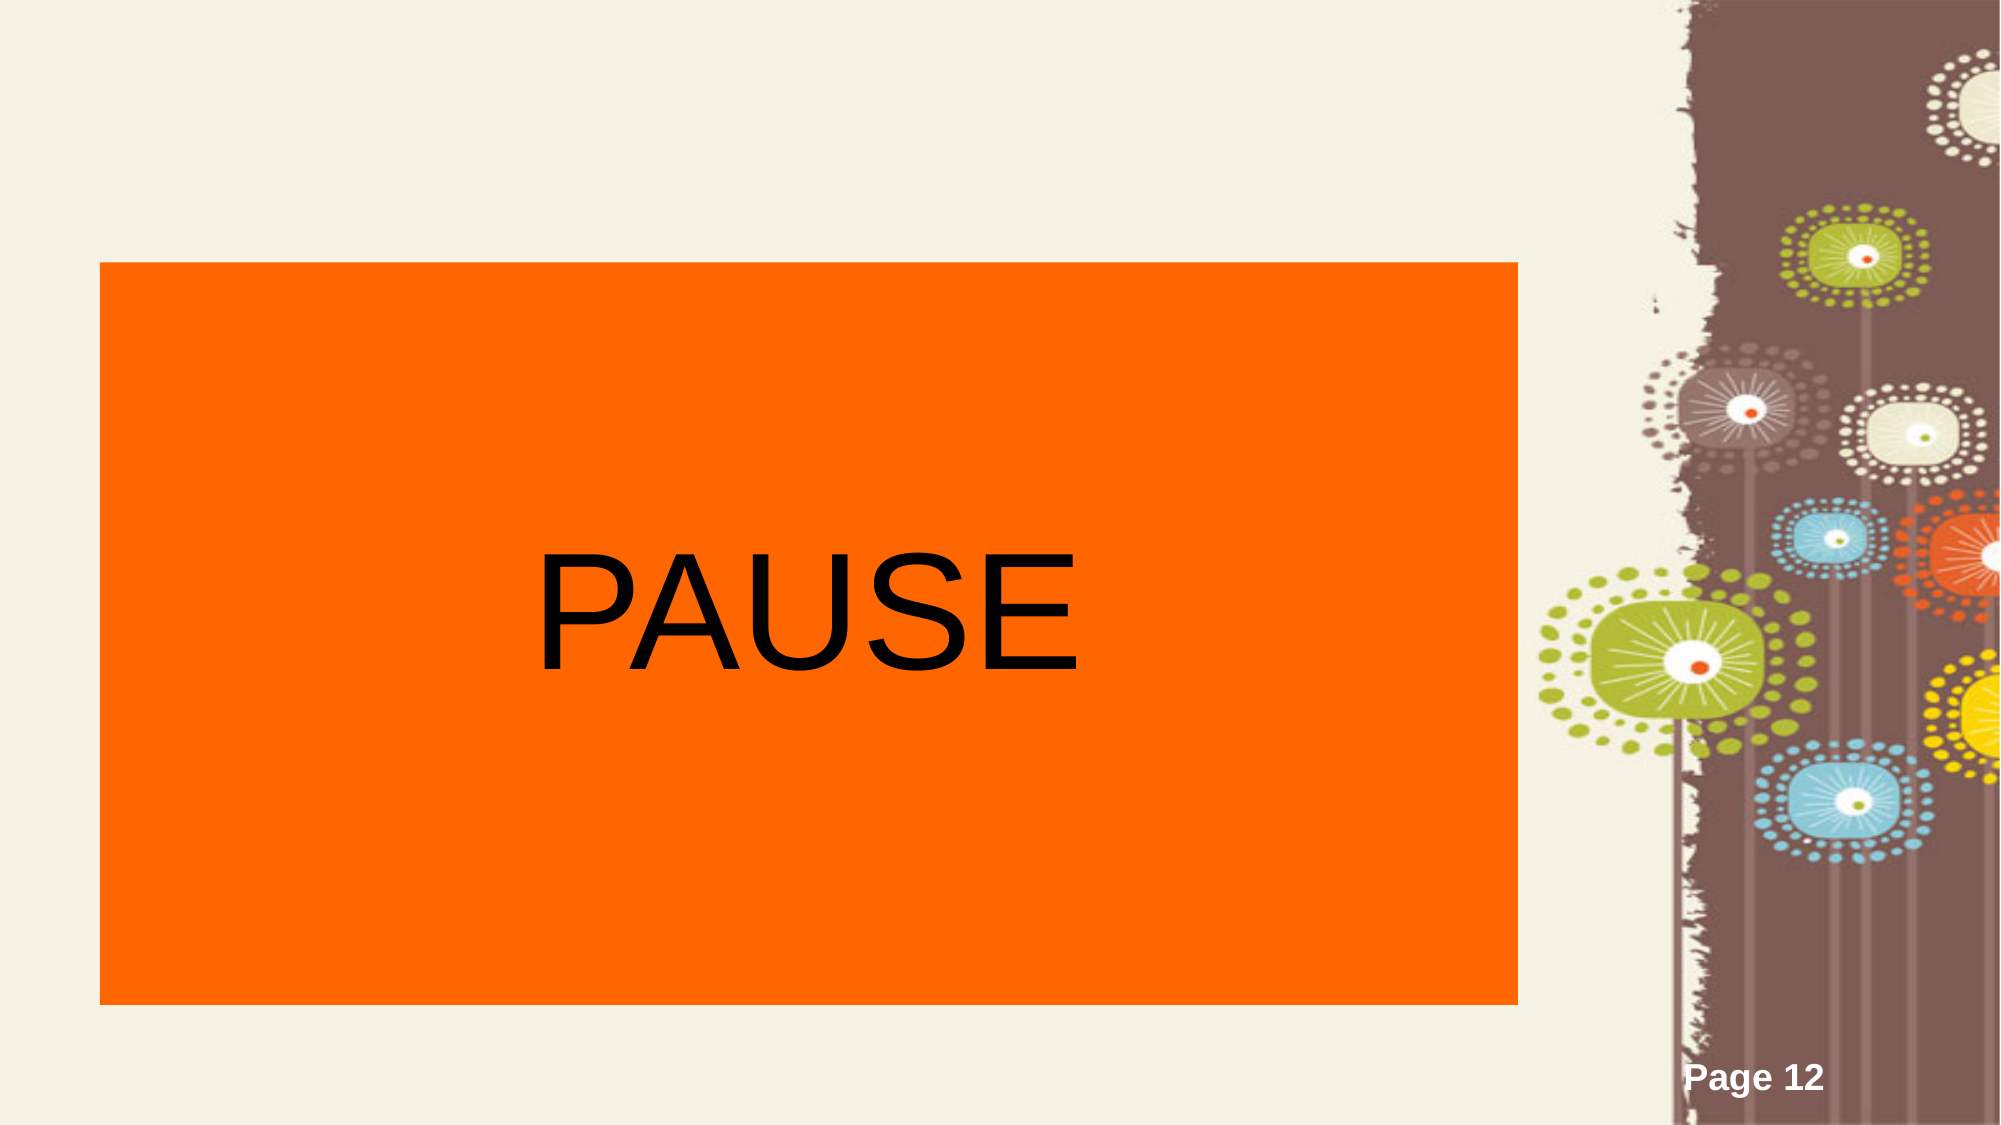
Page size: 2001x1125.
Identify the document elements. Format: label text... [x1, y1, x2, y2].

list PAUSE [99, 262, 1518, 1005]
picture [0, 0, 2000, 1125]
